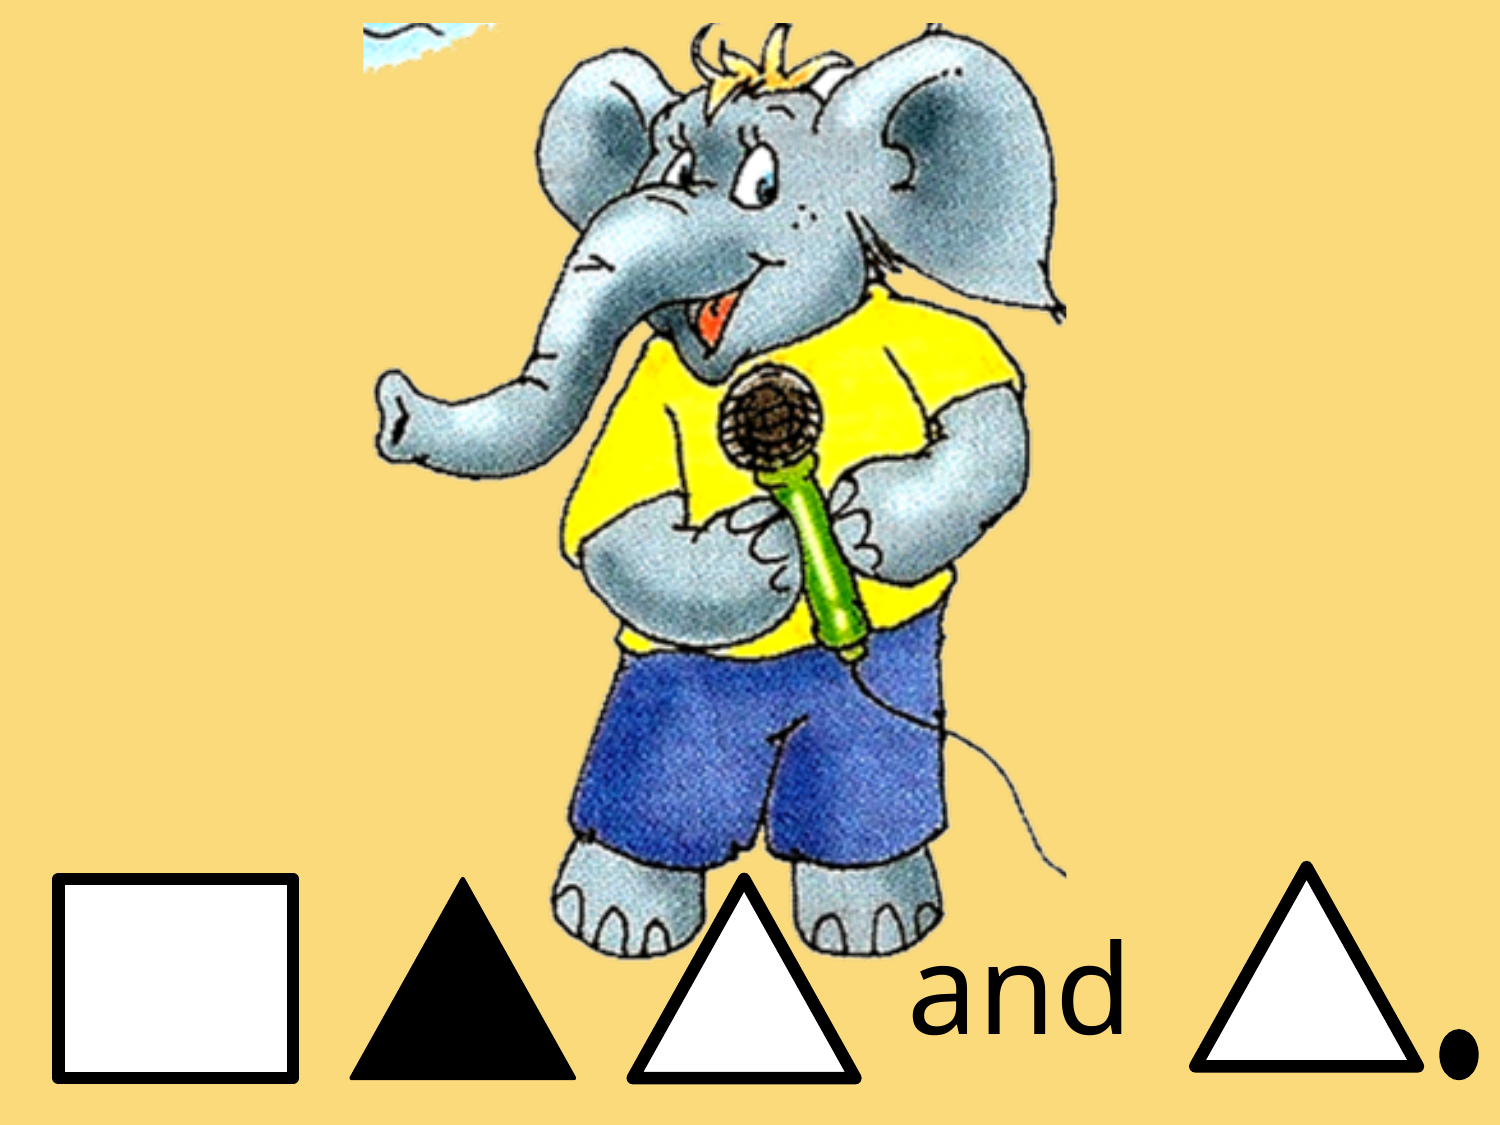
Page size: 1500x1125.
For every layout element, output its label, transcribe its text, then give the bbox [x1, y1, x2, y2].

text_box [1193, 865, 1420, 1069]
picture [362, 23, 1067, 988]
text_box [56, 877, 295, 1080]
text_box [630, 995, 858, 1081]
text_box [349, 995, 576, 1081]
text_box [1439, 1029, 1479, 1081]
text_box and [893, 902, 1148, 1068]
